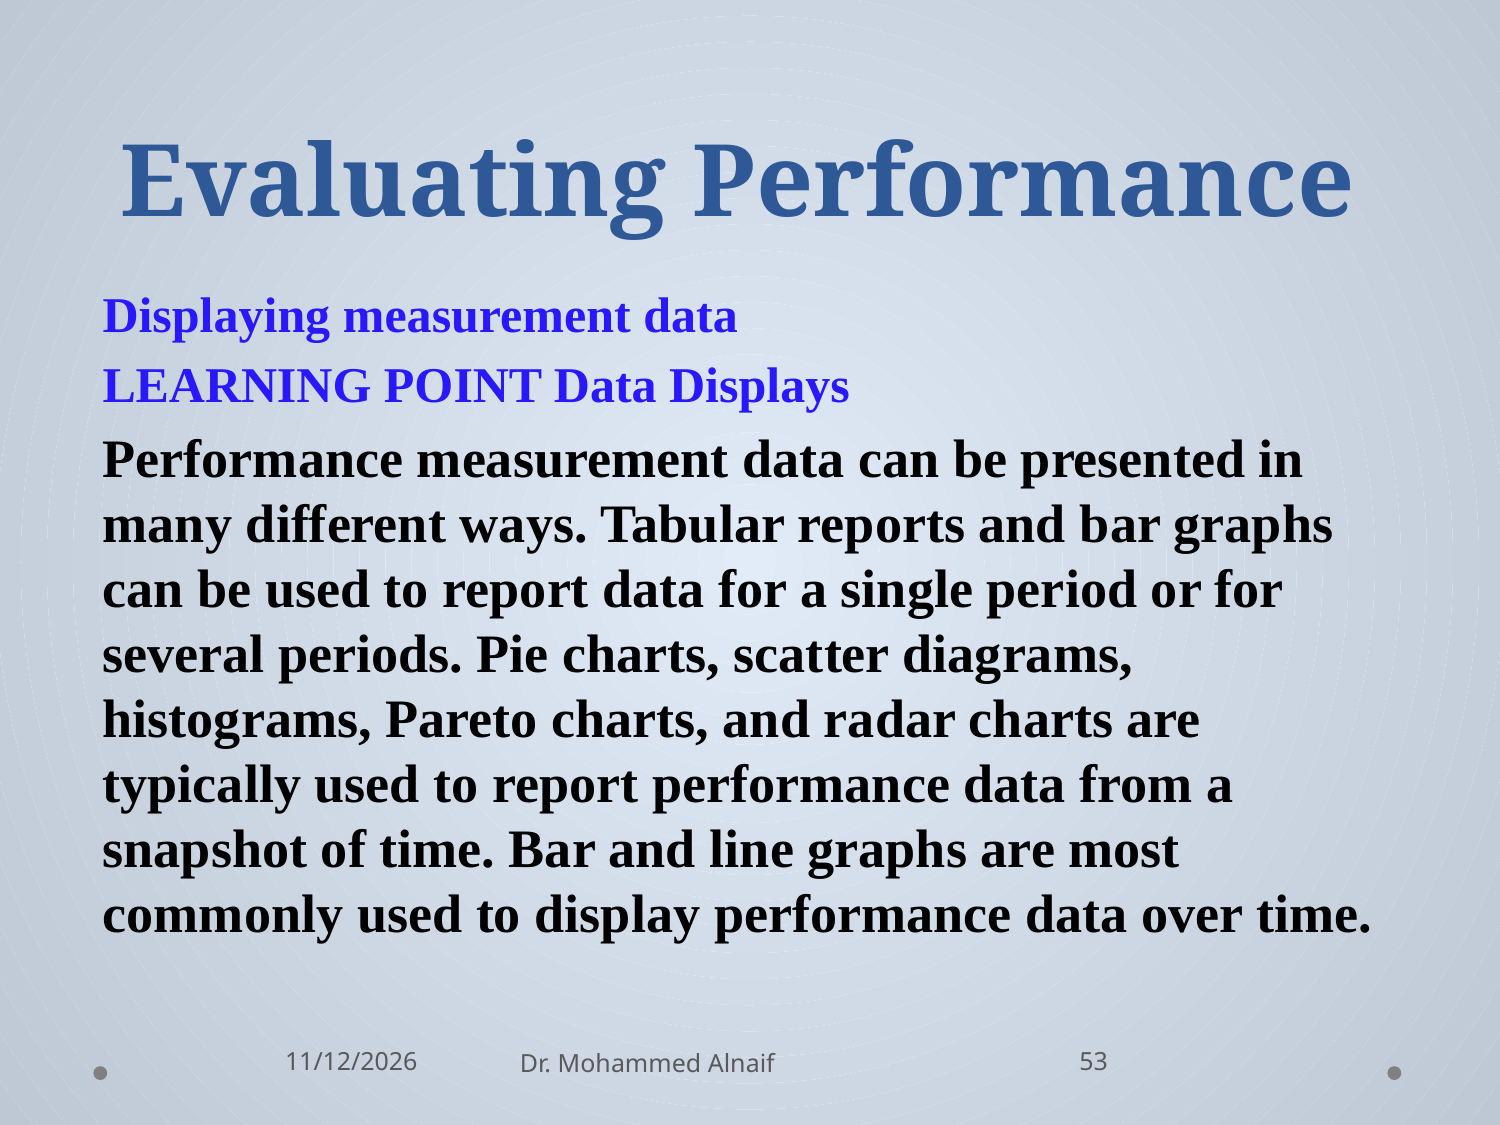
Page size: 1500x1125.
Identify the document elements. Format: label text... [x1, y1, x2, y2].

title Evaluating Performance [100, 78, 1376, 244]
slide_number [75, 1025, 425, 1100]
subtitle Displaying measurement data LEARNING POINT Data Displays Performance measurement data can be presented in many different ways. Tabular reports and bar graphs can be used to report data for a single period or for several periods. Pie charts, scatter diagrams, histograms, Pareto charts, and radar charts are typically used to report performance data from a snapshot of time. Bar and line graphs are most commonly used to display performance data over time. [87, 275, 1413, 1001]
footer Dr. Mohammed Alnaif [512, 1025, 988, 1100]
slide_number 53 [1074, 1025, 1425, 1100]
